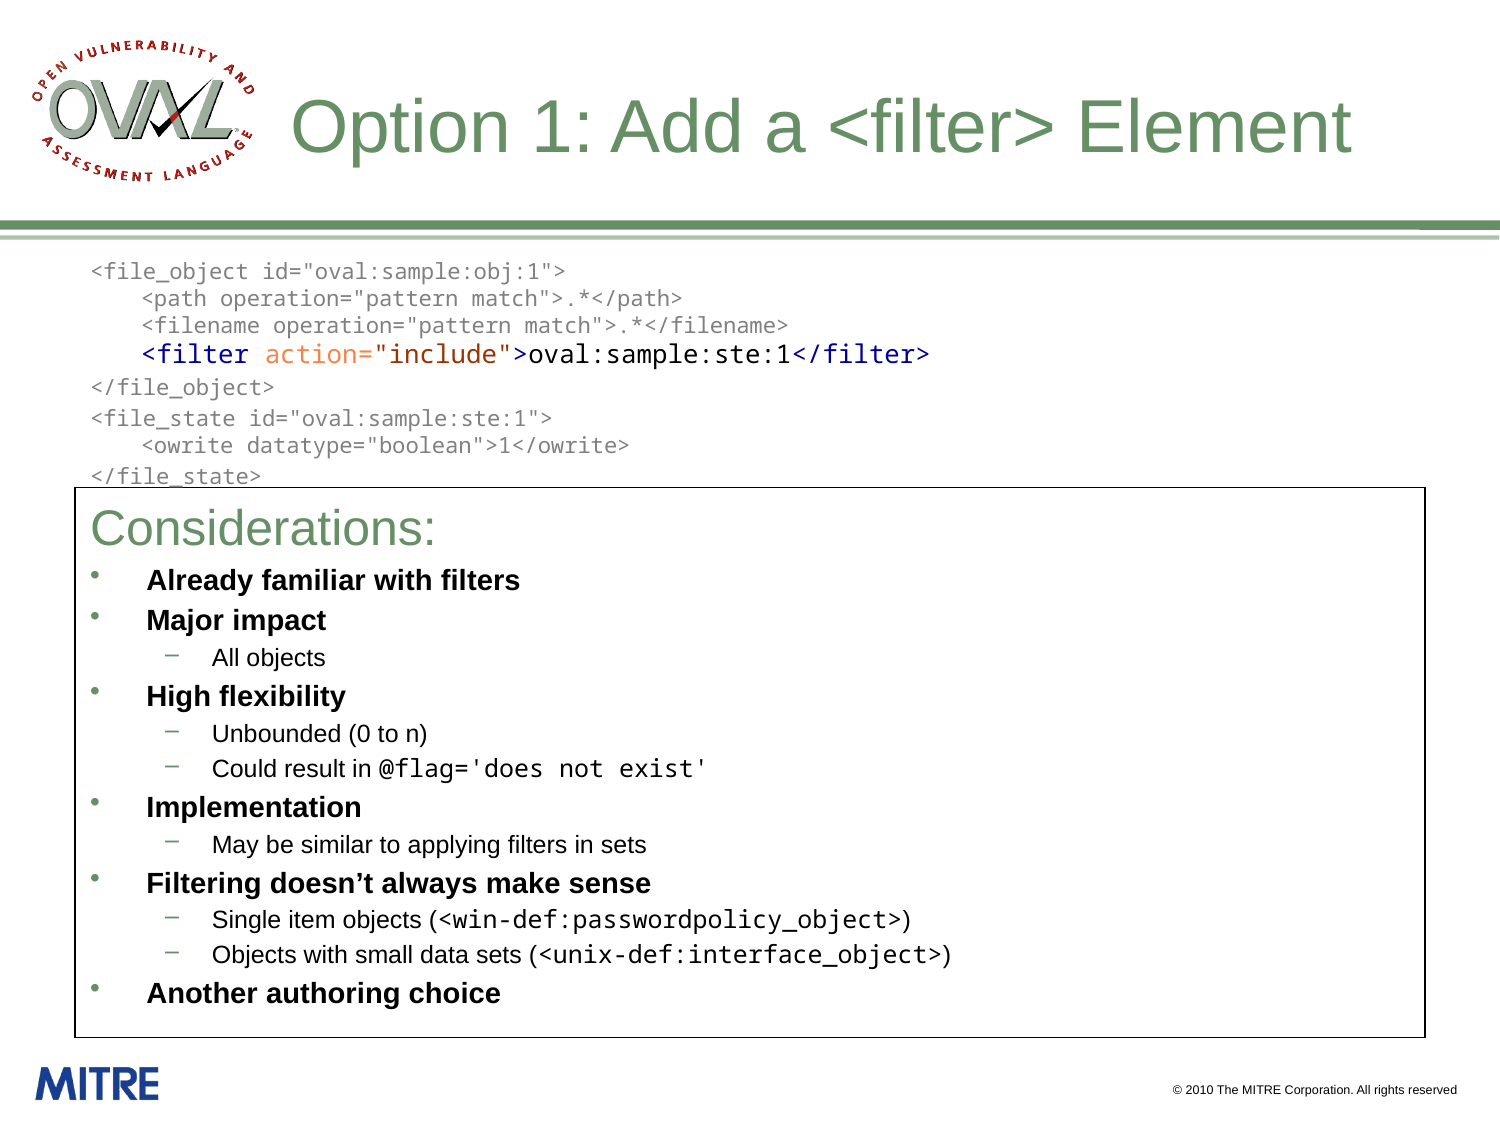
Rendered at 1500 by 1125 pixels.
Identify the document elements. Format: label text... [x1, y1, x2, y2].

picture [30, 1064, 163, 1106]
text_box <file_object id="oval:sample:obj:1"> <path operation="pattern match">.*</path> <filename operation="pattern match">.*</filename> <filter action="include">oval:sample:ste:1</filter> </file_object> <file_state id="oval:sample:ste:1"> <owrite datatype="boolean">1</owrite> </file_state> [74, 249, 1050, 500]
list Considerations: Already familiar with filters Major impact All objects High flexibility Unbounded (0 to n) Could result in @flag='does not exist' Implementation May be similar to applying filters in sets Filtering doesn’t always make sense Single item objects (<win-def:passwordpolicy_object>) Objects with small data sets (<unix-def:interface_object>) Another authoring choice [74, 487, 1426, 1038]
picture [0, 0, 313, 238]
title Option 1: Add a <filter> Element [274, 44, 1438, 201]
